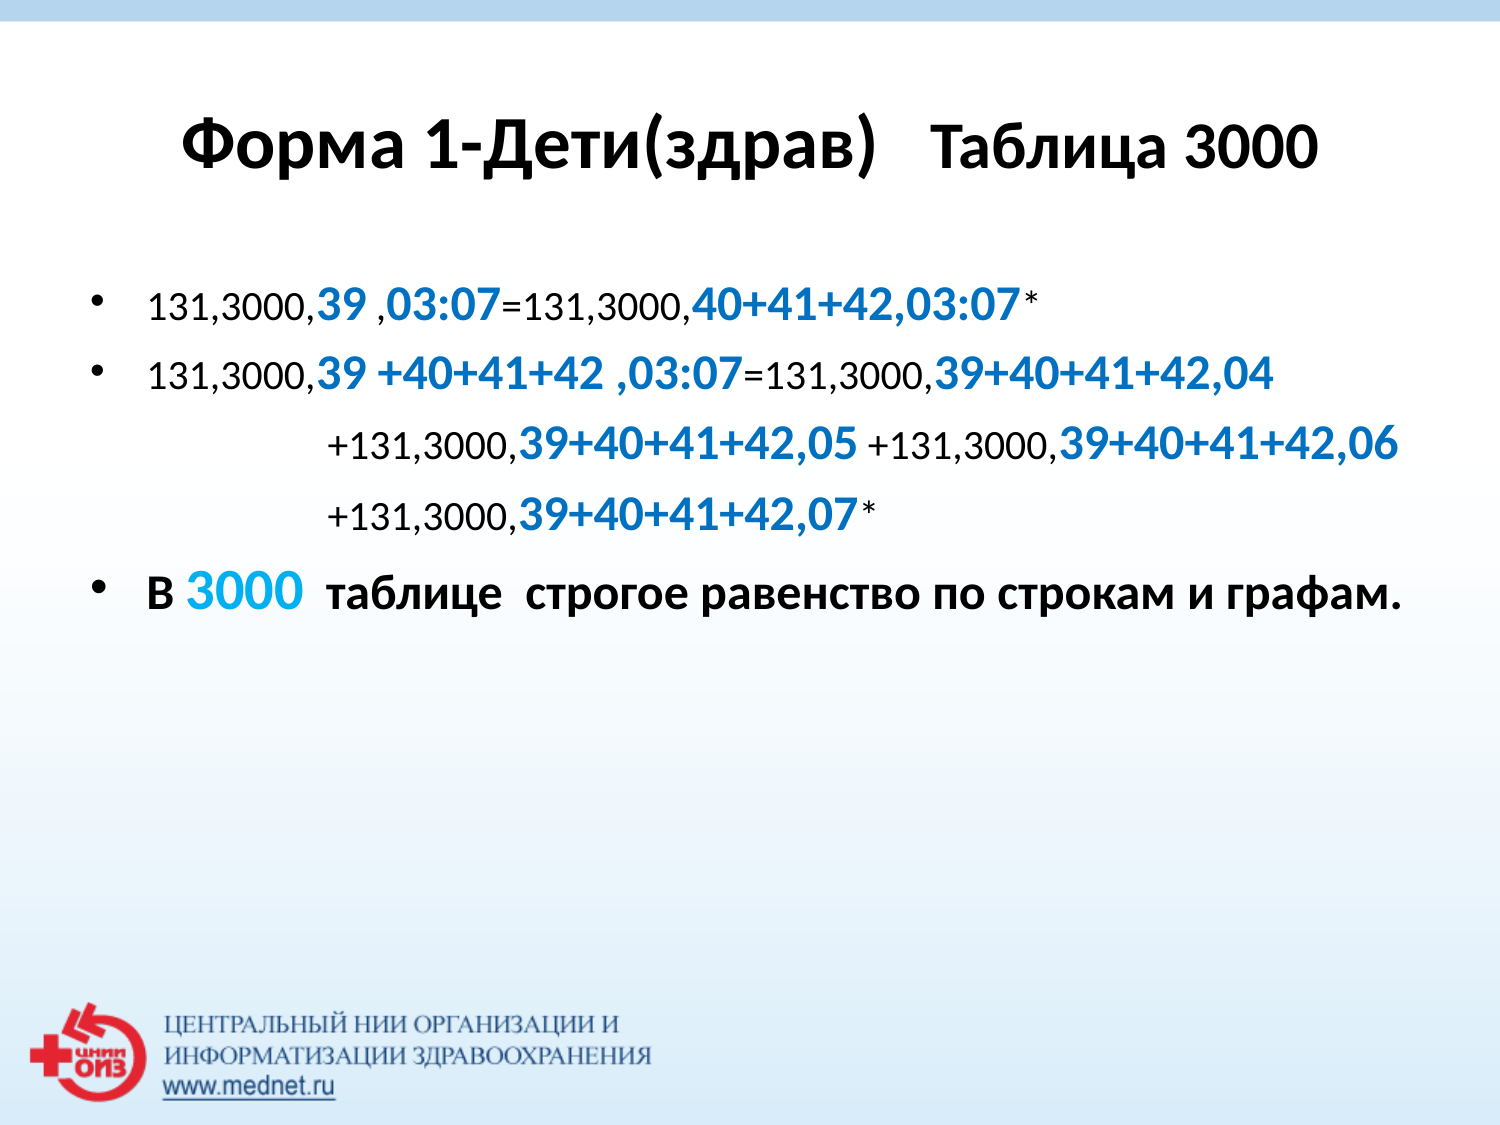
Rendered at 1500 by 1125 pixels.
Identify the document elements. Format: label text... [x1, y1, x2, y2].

list 131,3000,39 ,03:07=131,3000,40+41+42,03:07* 131,3000,39 +40+41+42 ,03:07=131,3000,39+40+41+42,04 +131,3000,39+40+41+42,05 +131,3000,39+40+41+42,06 +131,3000,39+40+41+42,07* В 3000 таблице строгое равенство по строкам и графам. [75, 262, 1425, 1005]
title Форма 1-Дети(здрав) Таблица 3000 [75, 45, 1425, 233]
picture [0, 0, 1500, 1125]
